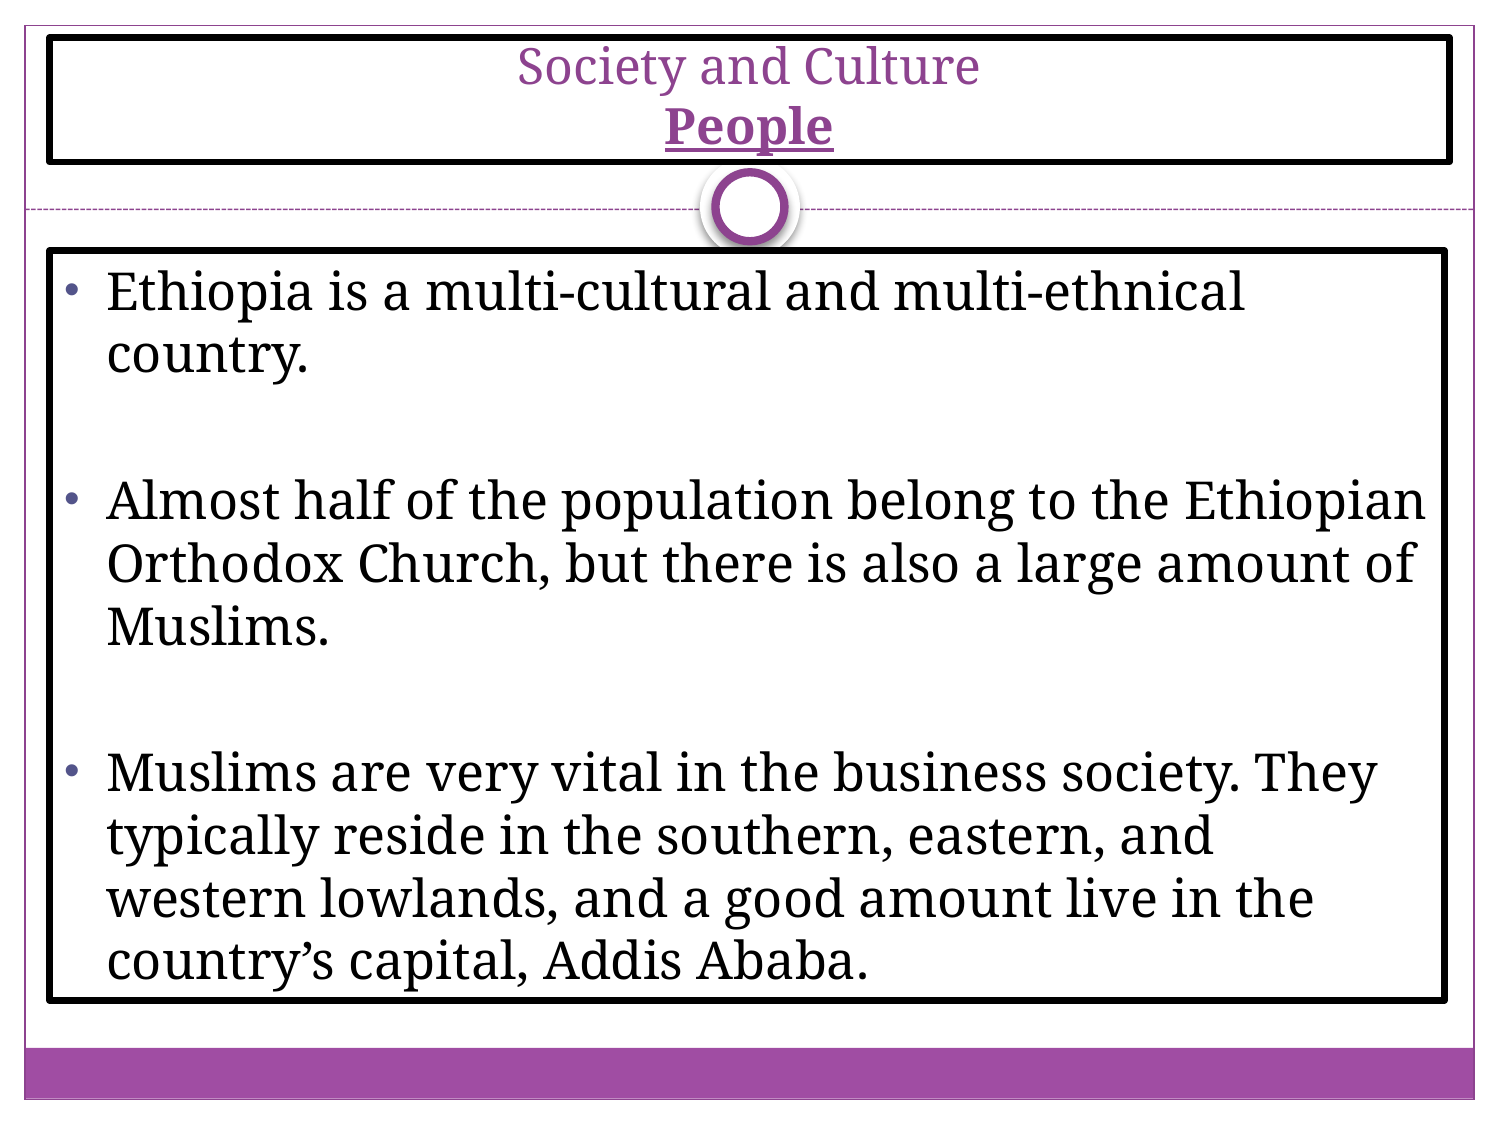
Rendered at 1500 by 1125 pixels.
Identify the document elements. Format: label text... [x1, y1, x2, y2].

list Ethiopia is a multi-cultural and multi-ethnical country. Almost half of the population belong to the Ethiopian Orthodox Church, but there is also a large amount of Muslims. Muslims are very vital in the business society. They typically reside in the southern, eastern, and western lowlands, and a good amount live in the country’s capital, Addis Ababa. [46, 247, 1448, 1004]
title Society and Culture People [46, 34, 1453, 165]
